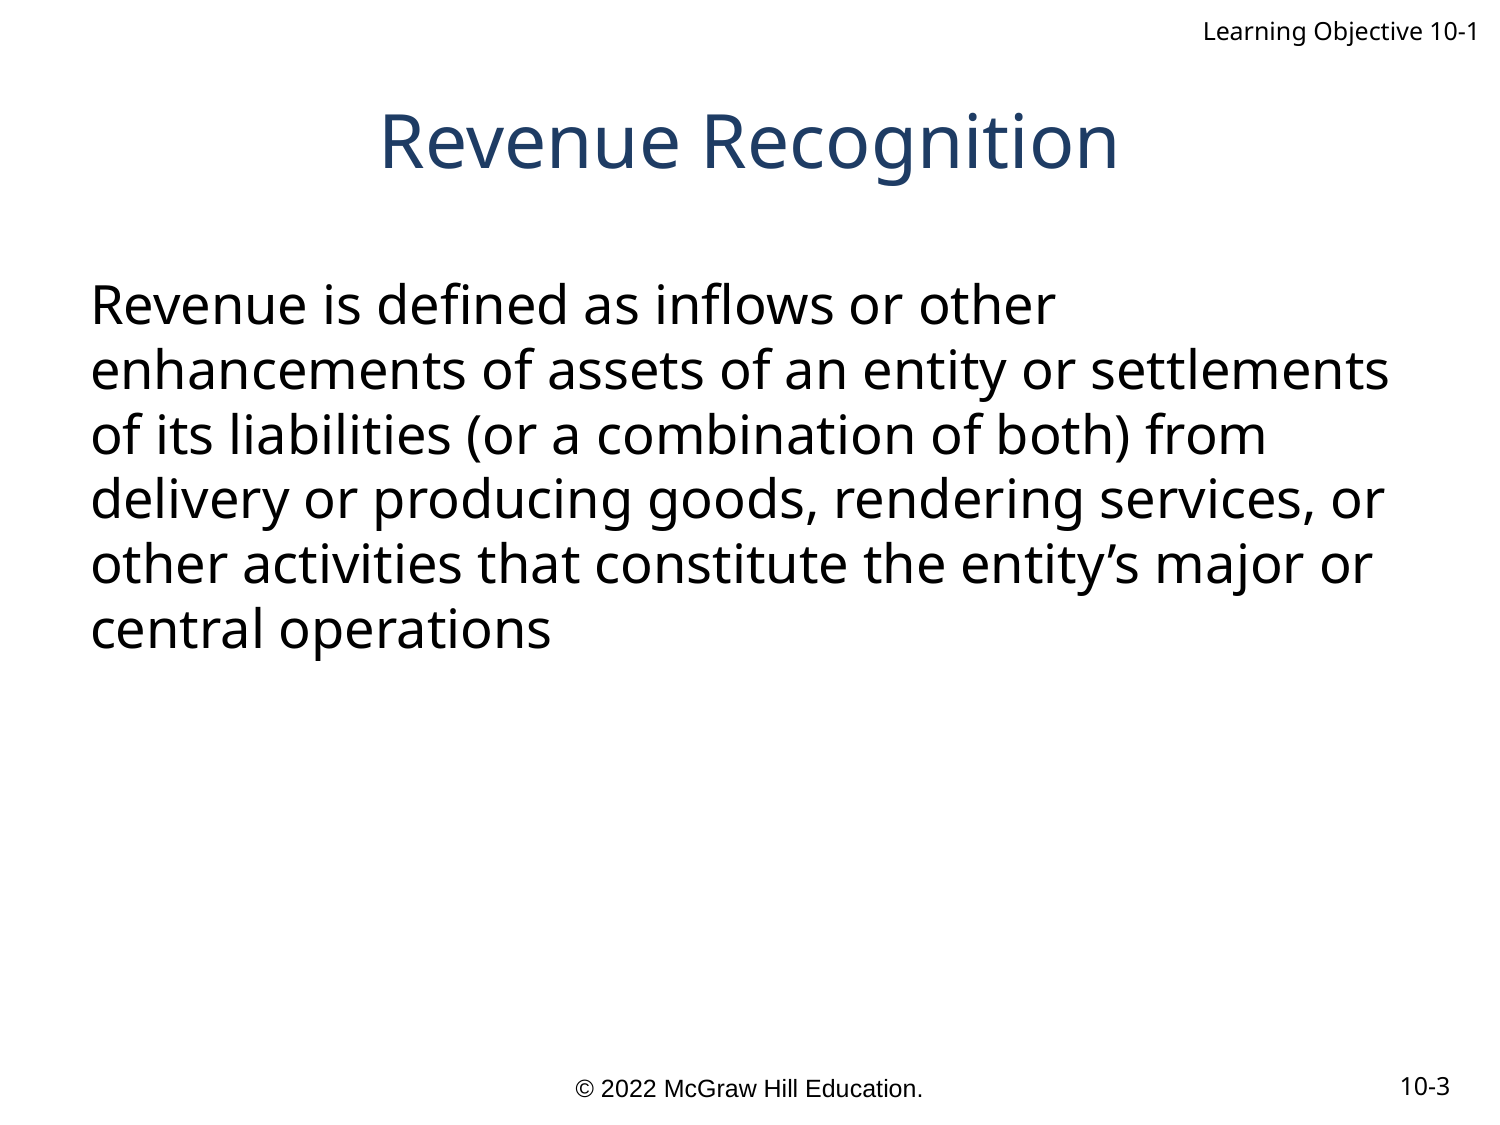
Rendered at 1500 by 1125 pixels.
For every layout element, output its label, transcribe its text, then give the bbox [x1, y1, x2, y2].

title Revenue Recognition [75, 45, 1425, 233]
list Learning Objective 10-1 [908, 1, 1496, 60]
list Revenue is defined as inflows or other enhancements of assets of an entity or settlements of its liabilities (or a combination of both) from delivery or producing goods, rendering services, or other activities that constitute the entity’s major or central operations [75, 262, 1425, 1013]
